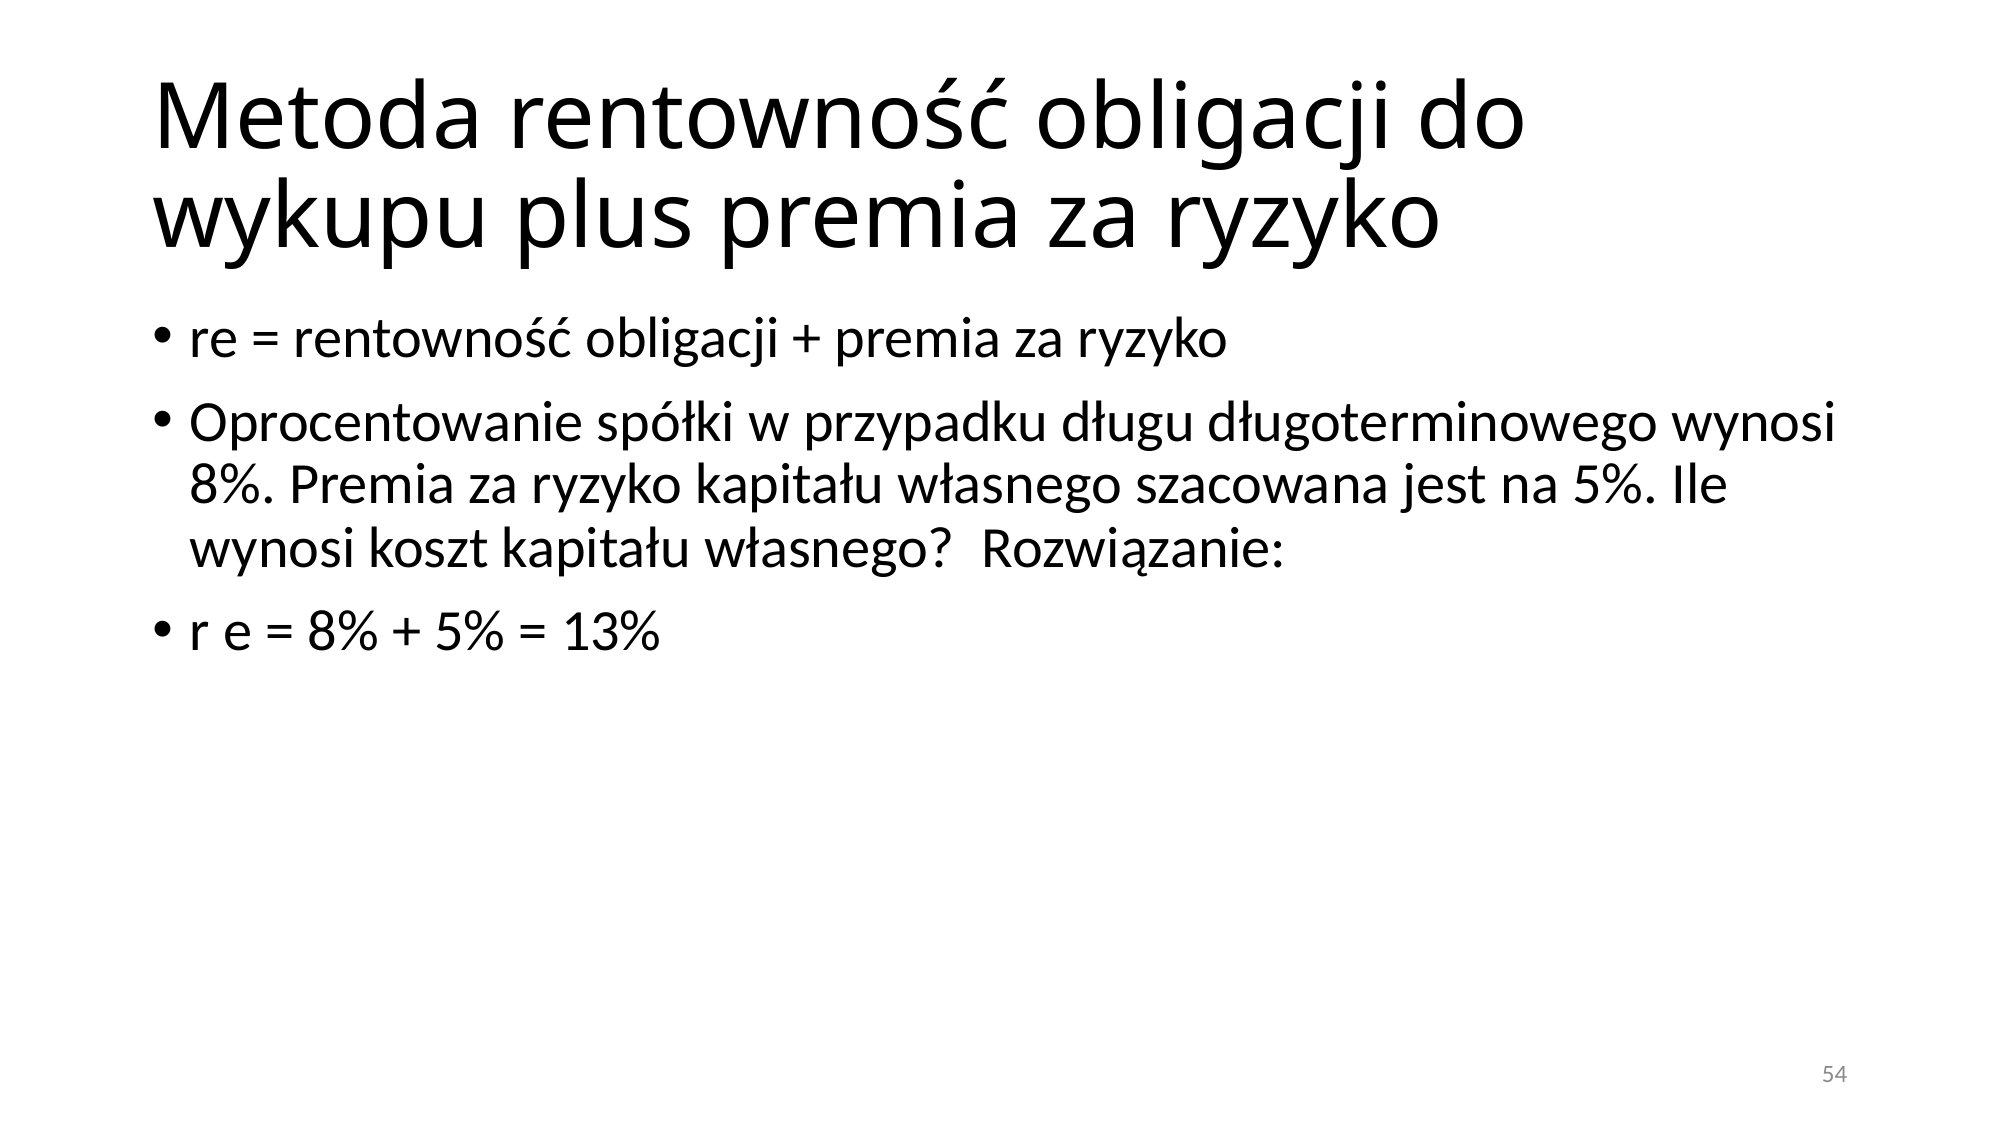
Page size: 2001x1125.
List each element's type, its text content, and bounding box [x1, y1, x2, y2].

slide_number 54 [1412, 1042, 1863, 1103]
title Metoda rentowność obligacji do wykupu plus premia za ryzyko [137, 59, 1863, 278]
list re = rentowność obligacji + premia za ryzyko Oprocentowanie spółki w przypadku długu długoterminowego wynosi 8%. Premia za ryzyko kapitału własnego szacowana jest na 5%. Ile wynosi koszt kapitału własnego? Rozwiązanie: r e = 8% + 5% = 13% [137, 299, 1863, 1014]
